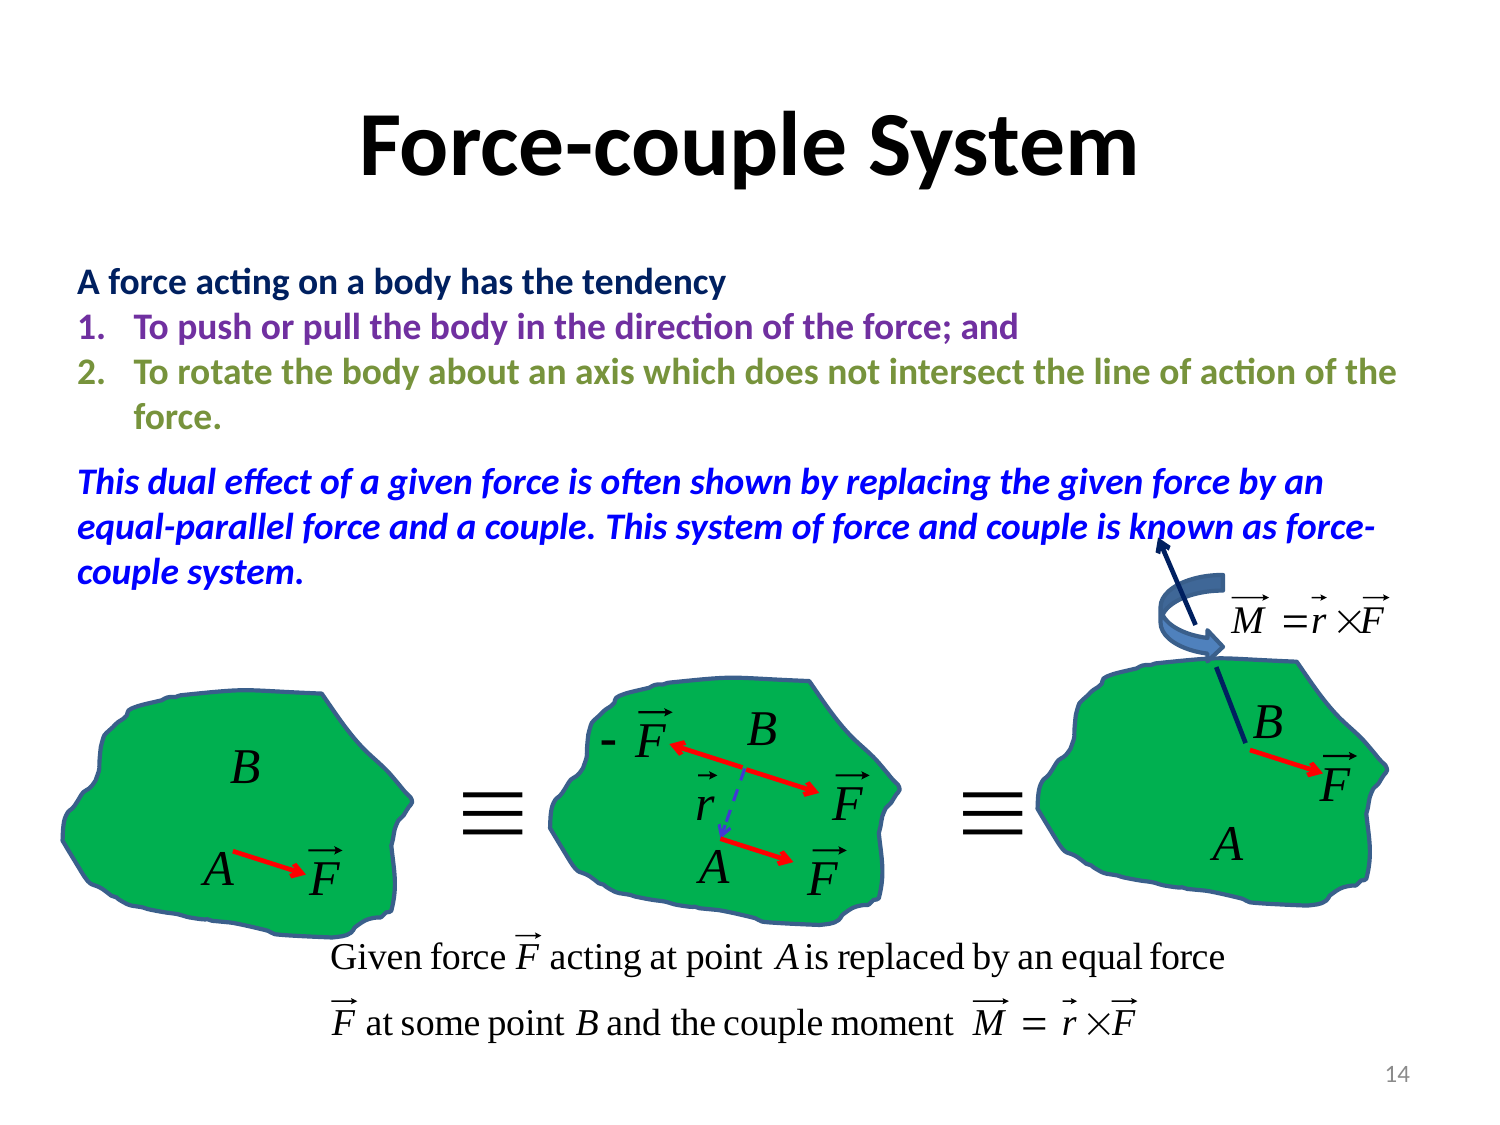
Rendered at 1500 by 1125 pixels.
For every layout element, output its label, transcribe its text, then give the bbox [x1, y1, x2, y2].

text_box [937, 774, 1024, 853]
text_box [437, 774, 524, 853]
text_box A force acting on a body has the tendency To push or pull the body in the direction of the force; and To rotate the body about an axis which does not intersect the line of action of the force. [62, 249, 1425, 445]
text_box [1037, 537, 1399, 906]
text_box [324, 924, 1244, 1052]
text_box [549, 674, 901, 926]
slide_number 14 [1074, 1042, 1425, 1103]
title Force-couple System [75, 45, 1425, 233]
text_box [62, 687, 413, 938]
text_box This dual effect of a given force is often shown by replacing the given force by an equal-parallel force and a couple. This system of force and couple is known as force-couple system. [62, 449, 1425, 600]
